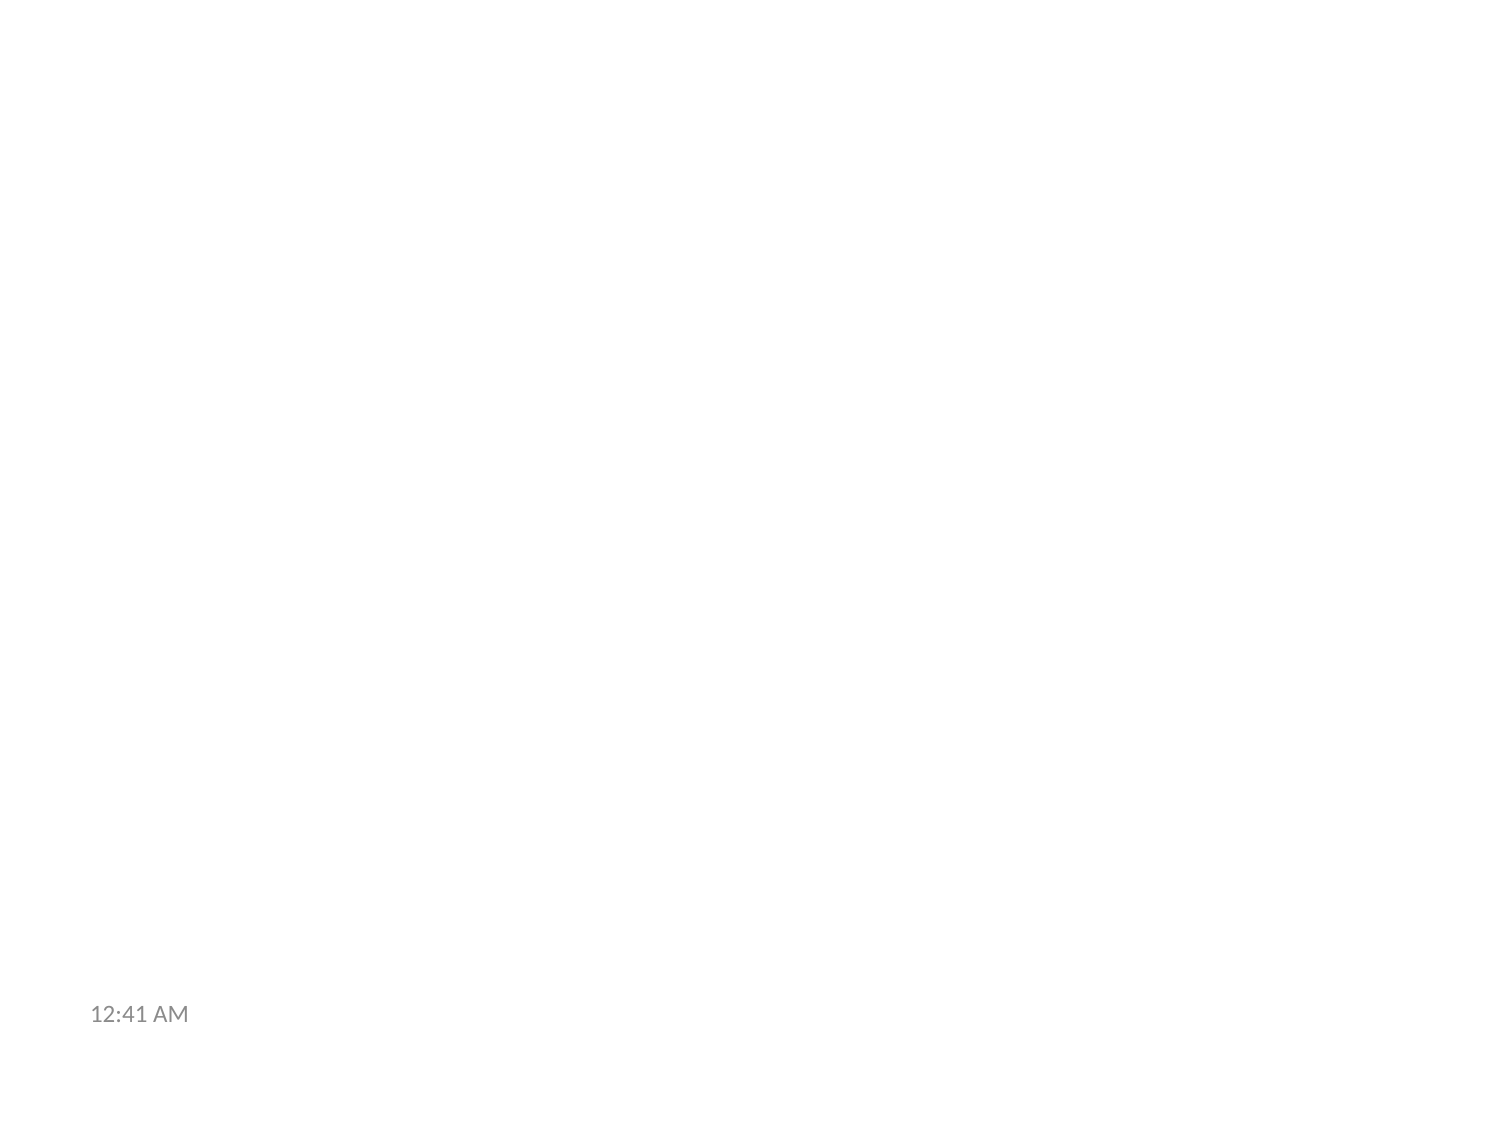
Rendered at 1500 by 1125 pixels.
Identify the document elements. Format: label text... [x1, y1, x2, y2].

text_box 3:35 PM [75, 982, 425, 1043]
